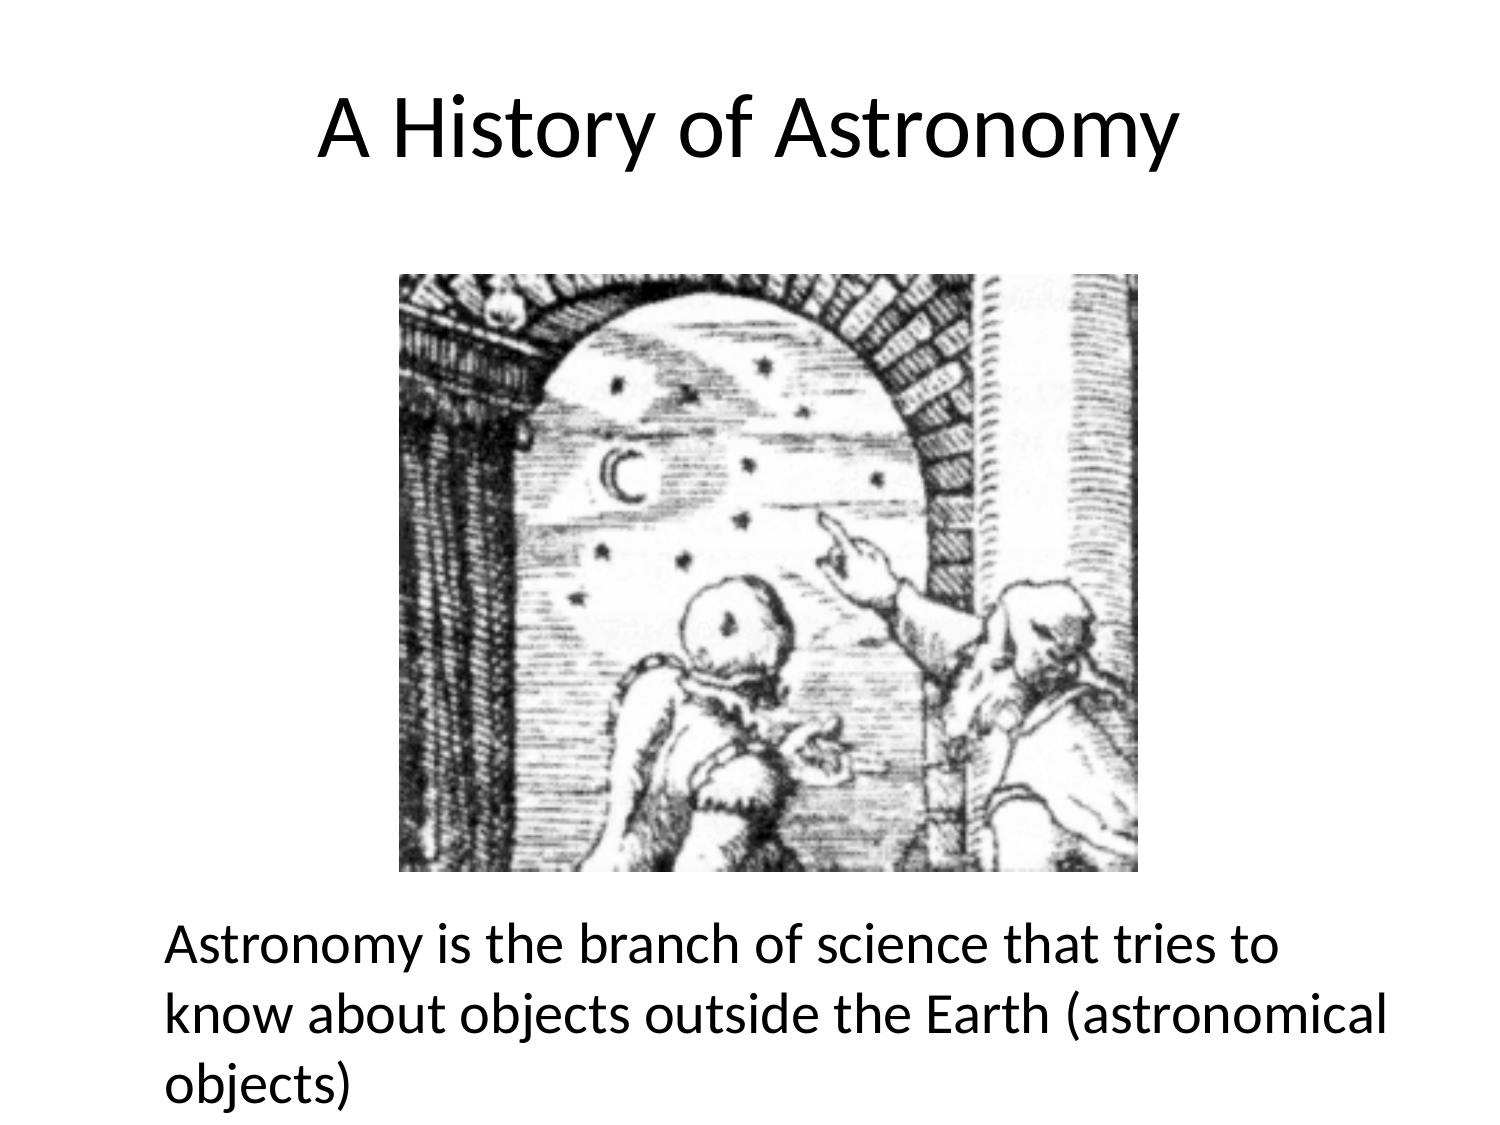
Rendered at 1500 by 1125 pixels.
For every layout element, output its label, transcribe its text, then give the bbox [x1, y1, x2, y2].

text_box Astronomy is the branch of science that tries to know about objects outside the Earth (astronomical objects) [149, 897, 1413, 1123]
title A History of Astronomy [112, 0, 1388, 242]
picture [399, 274, 1138, 872]
